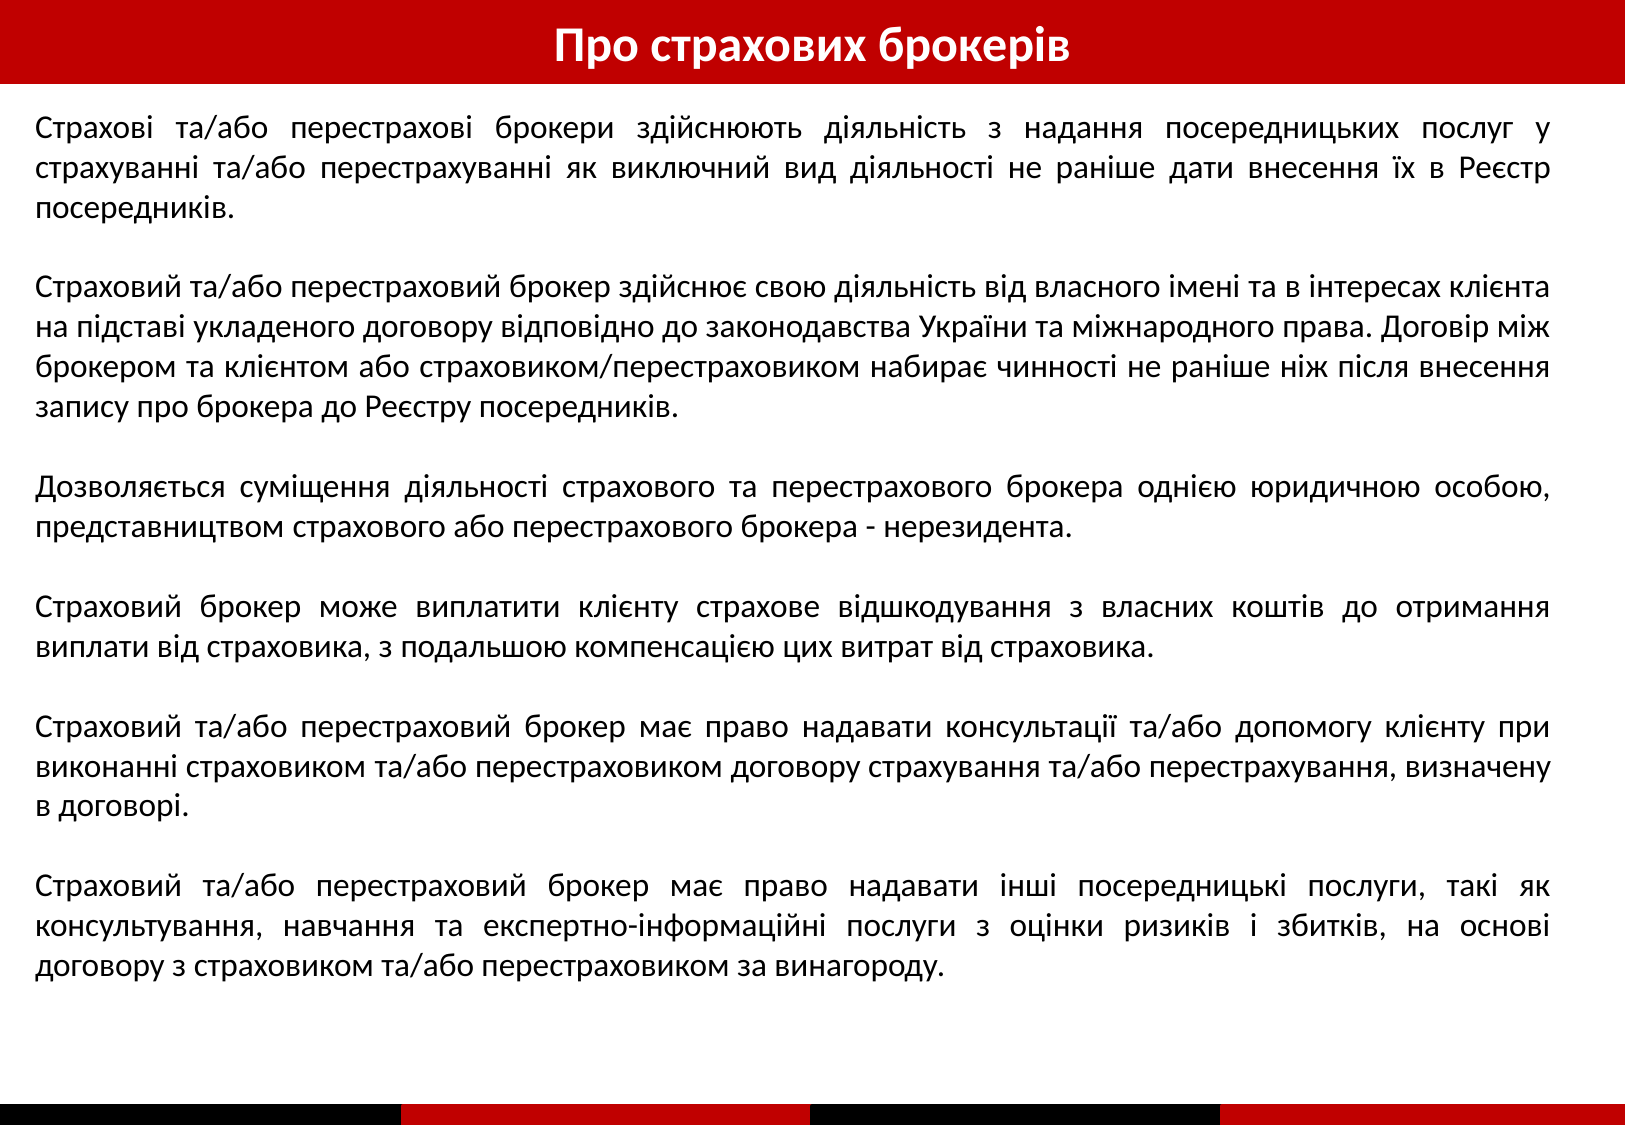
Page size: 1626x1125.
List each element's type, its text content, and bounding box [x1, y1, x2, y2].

text_box [810, 1104, 1220, 1125]
text_box Про страхових брокерів [0, 0, 1625, 84]
text_box [1220, 1104, 1625, 1125]
text_box [0, 1104, 401, 1125]
text_box [401, 1104, 810, 1125]
text_box Страхові та/або перестрахові брокери здійснюють діяльність з надання посередницьких послуг у страхуванні та/або перестрахуванні як виключний вид діяльності не раніше дати внесення їх в Реєстр посередників. Страховий та/або перестраховий брокер здійснює свою діяльність від власного імені та в інтересах клієнта на підставі укладеного договору відповідно до законодавства України та міжнародного права. Договір між брокером та клієнтом або страховиком/перестраховиком набирає чинності не раніше ніж після внесення запису про брокера до Реєстру посередників. Дозволяється суміщення діяльності страхового та перестрахового брокера однією юридичною особою, представництвом страхового або перестрахового брокера - нерезидента. Страховий брокер може виплатити клієнту страхове відшкодування з власних коштів до отримання виплати від страховика, з подальшою компенсацією цих витрат від страховика. Страховий та/або перестраховий брокер має право надавати консультації та/або допомогу клієнту при виконанні страховиком та/або перестраховиком договору страхування та/або перестрахування, визначену в договорі. Страховий та/або перестраховий брокер має право надавати інші посередницькі послуги, такі як консультування, навчання та експертно-інформаційні послуги з оцінки ризиків і збитків, на основі договору з страховиком та/або перестраховиком за винагороду. [20, 97, 1568, 991]
